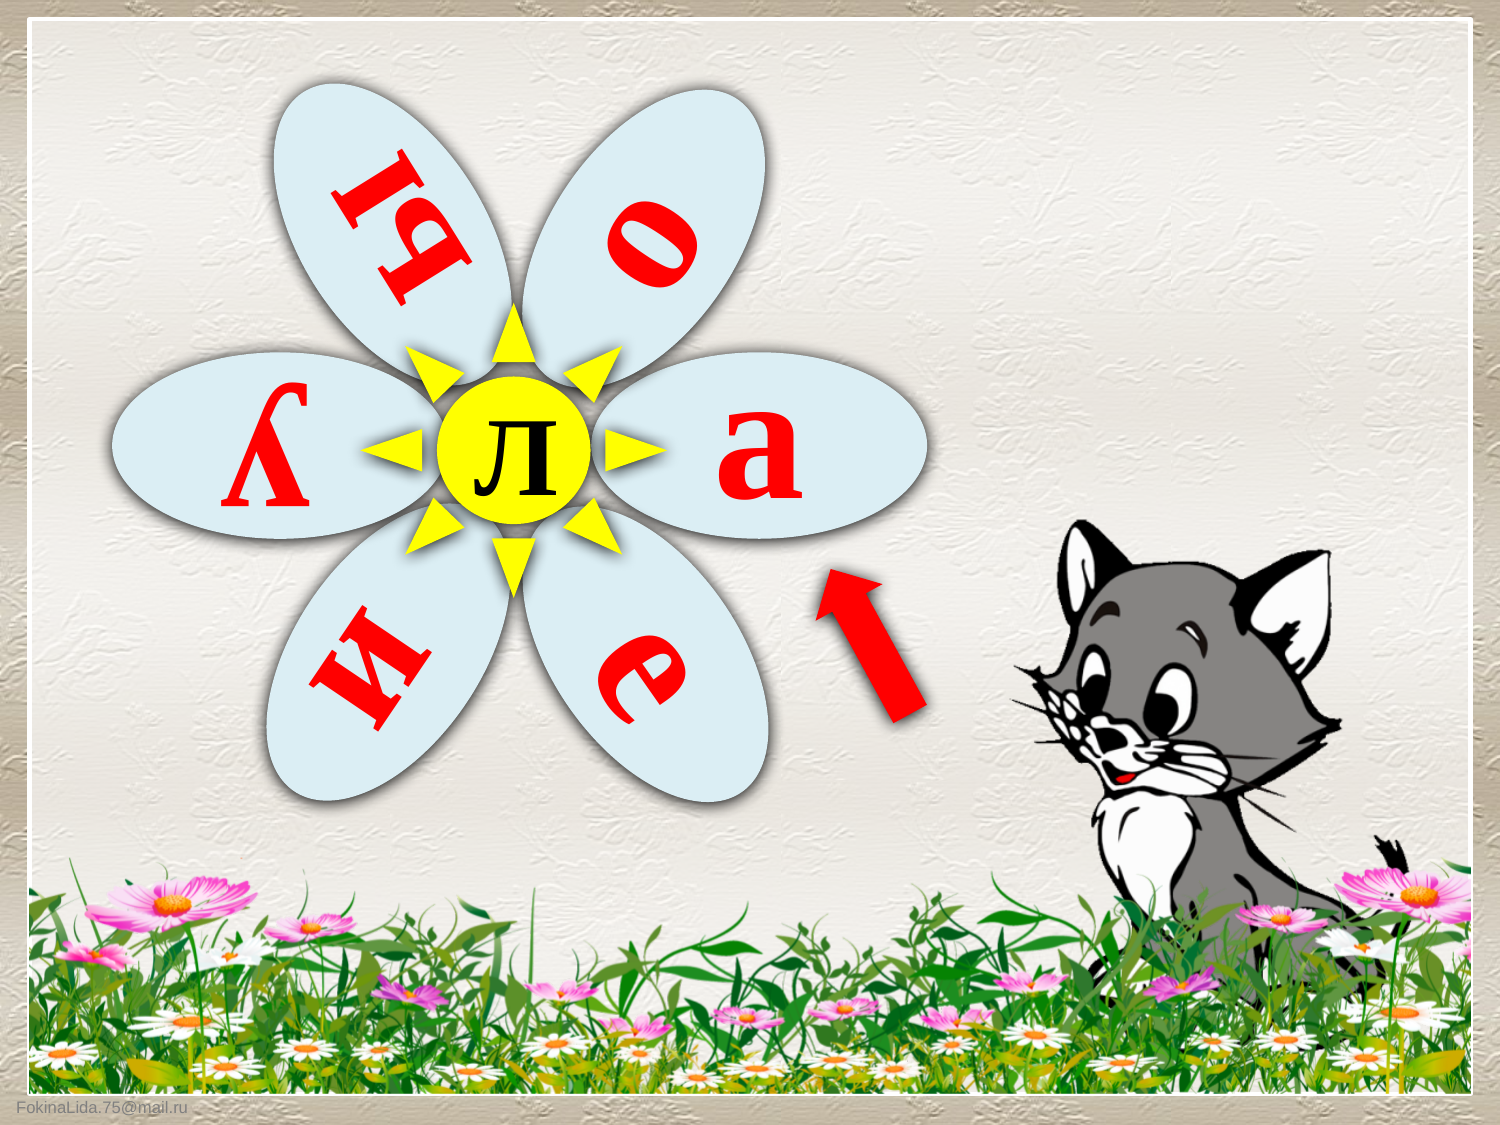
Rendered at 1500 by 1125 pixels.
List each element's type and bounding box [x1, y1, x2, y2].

picture [0, 0, 1500, 1125]
text_box [111, 66, 928, 823]
